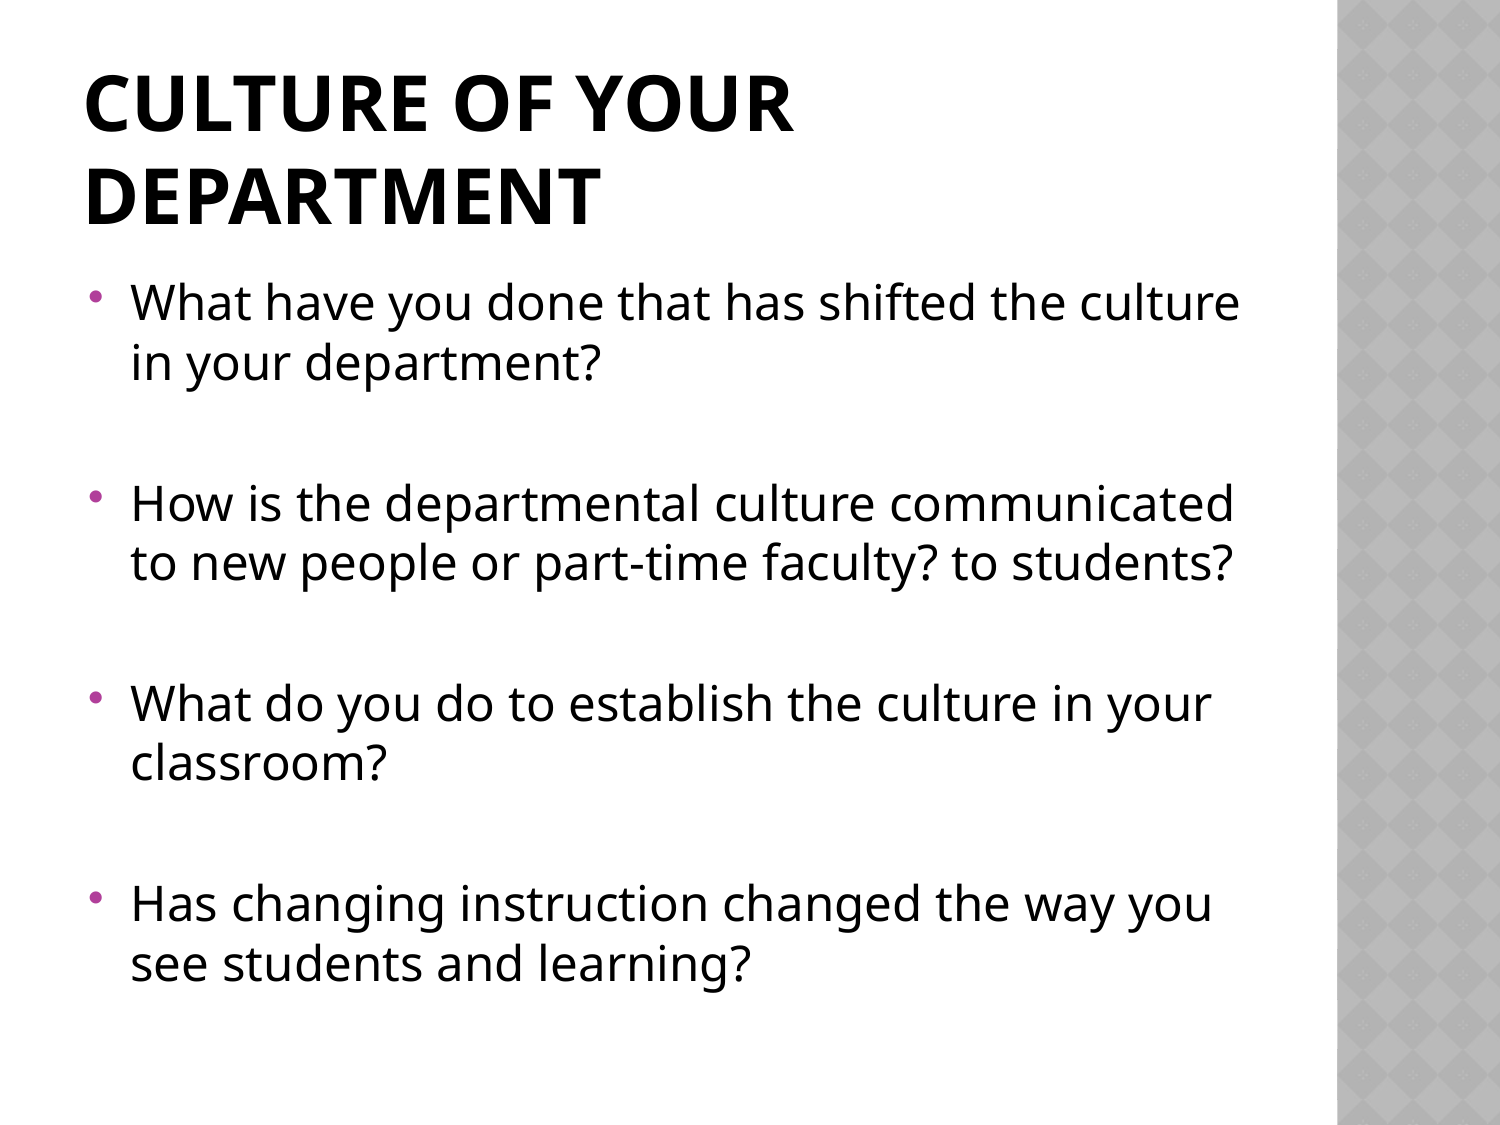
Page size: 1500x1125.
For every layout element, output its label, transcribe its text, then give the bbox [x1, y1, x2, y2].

list What have you done that has shifted the culture in your department? How is the departmental culture communicated to new people or part-time faculty? to students? What do you do to establish the culture in your classroom? Has changing instruction changed the way you see students and learning? [75, 264, 1263, 1059]
title culture of your Department [75, 52, 1263, 240]
